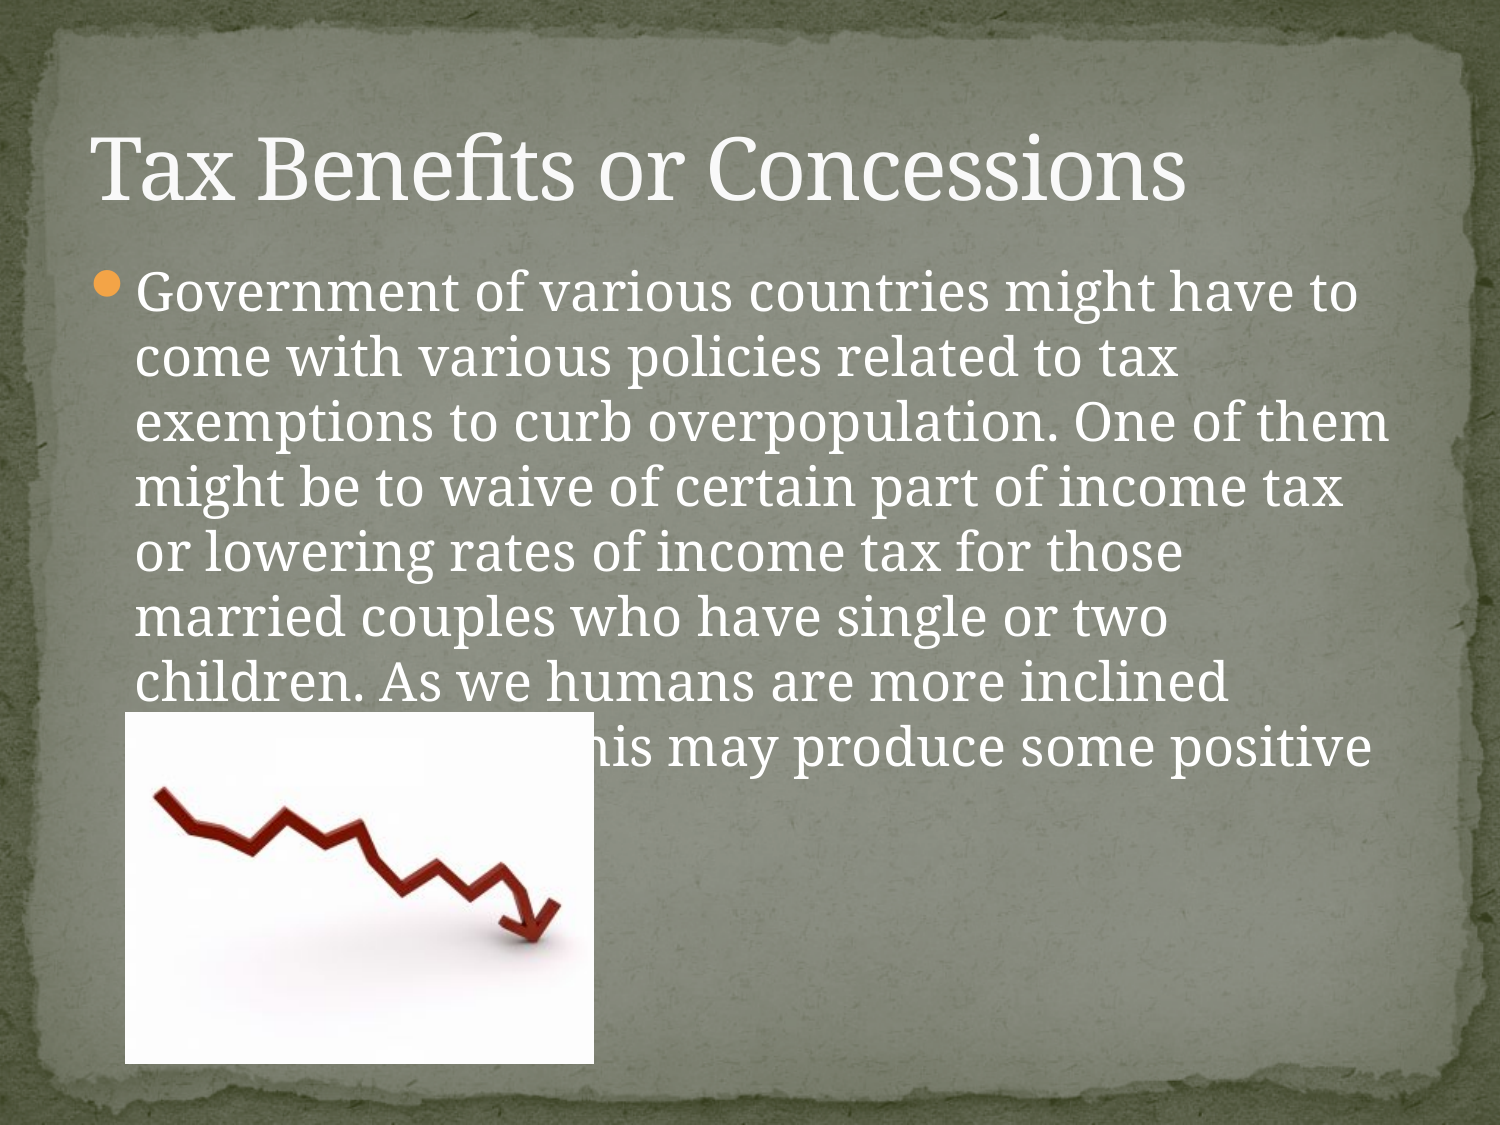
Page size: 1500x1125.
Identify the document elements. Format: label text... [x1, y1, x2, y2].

picture [125, 712, 594, 1064]
list Government of various countries might have to come with various policies related to tax exemptions to curb overpopulation. One of them might be to waive of certain part of income tax or lowering rates of income tax for those married couples who have single or two children. As we humans are more inclined towards money, this may produce some positive results. [75, 249, 1425, 1000]
title Tax Benefits or Concessions [74, 24, 1425, 225]
